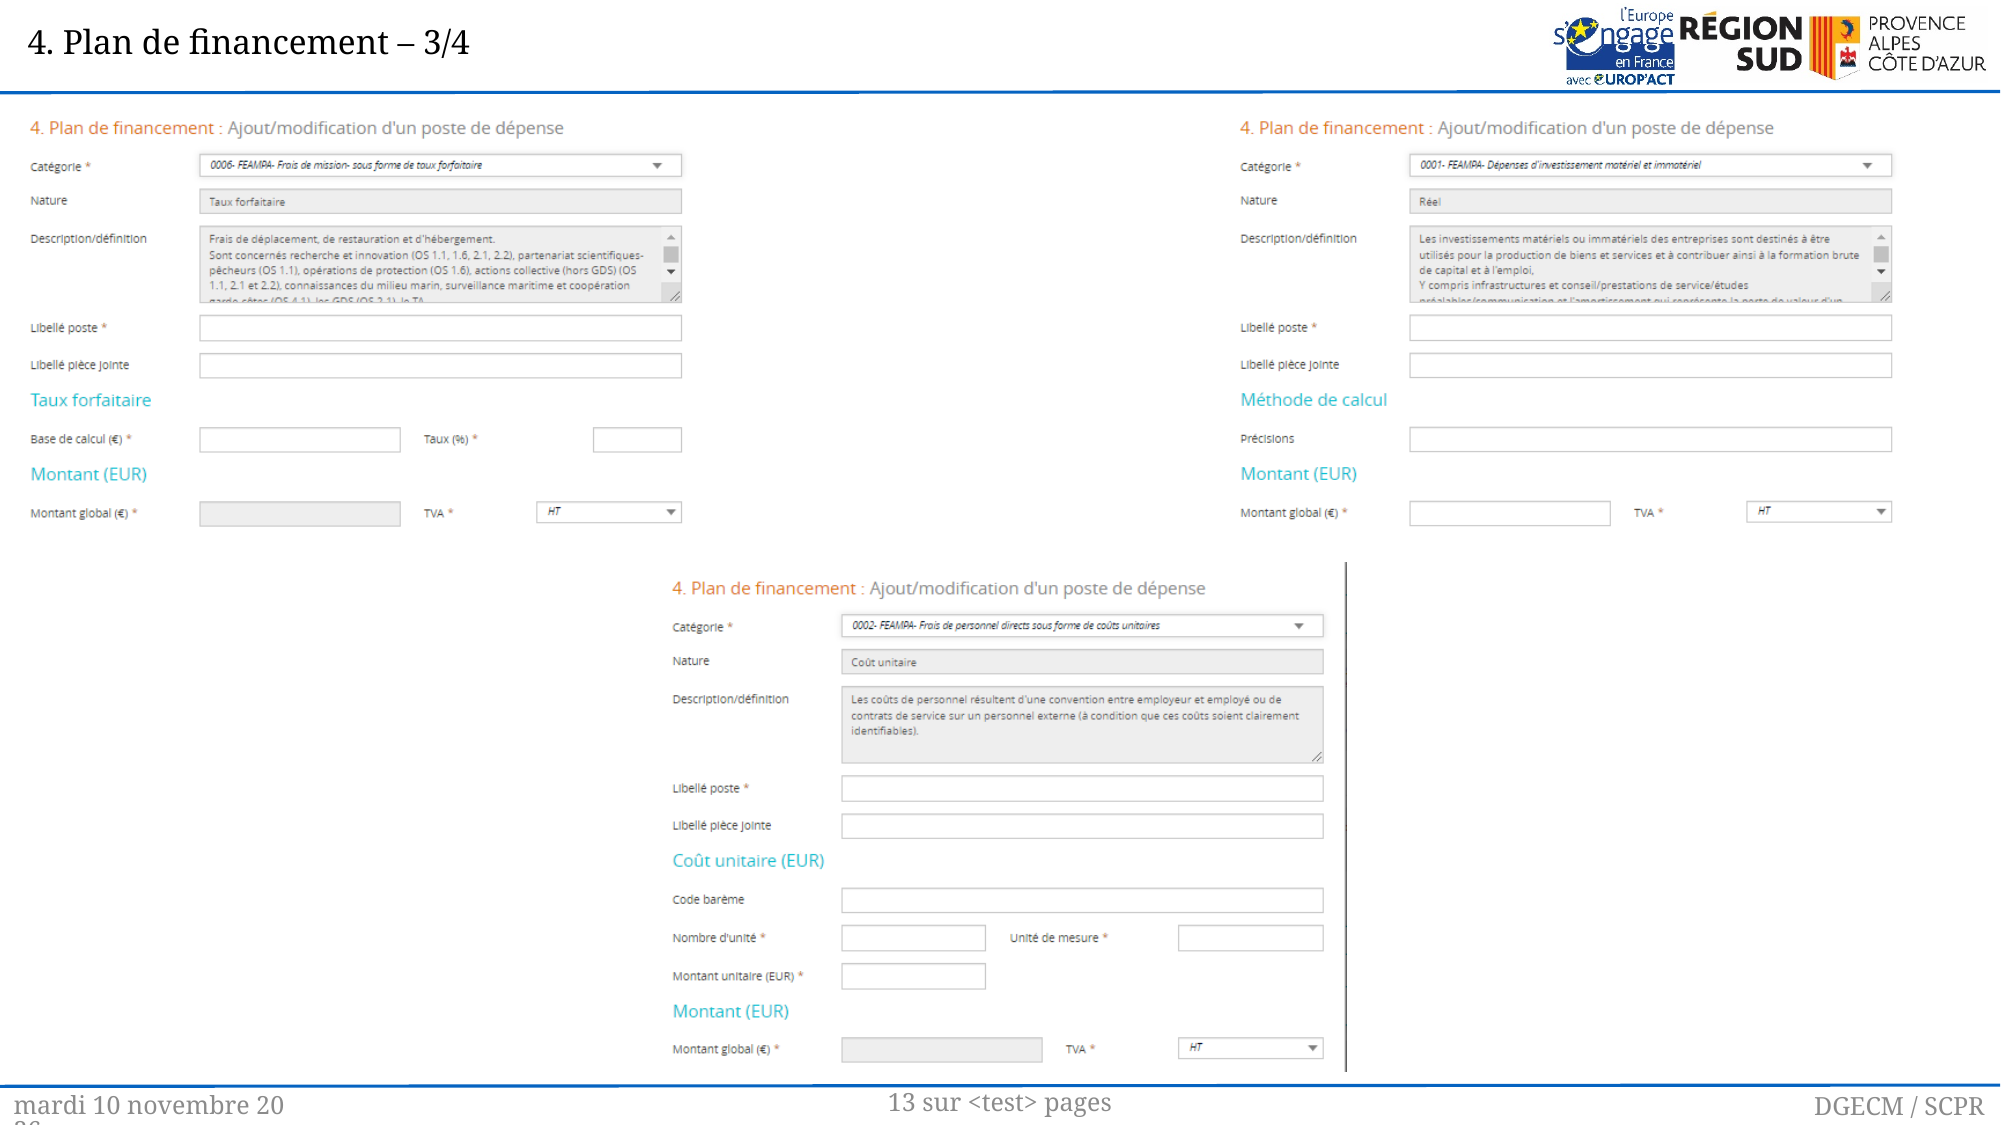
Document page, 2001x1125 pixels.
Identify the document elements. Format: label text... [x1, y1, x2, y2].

picture [1549, 3, 1988, 89]
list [12, 104, 703, 543]
picture [1222, 104, 1912, 539]
picture [652, 562, 1347, 1072]
title 4. Plan de financement – 3/4 [12, 17, 1550, 71]
